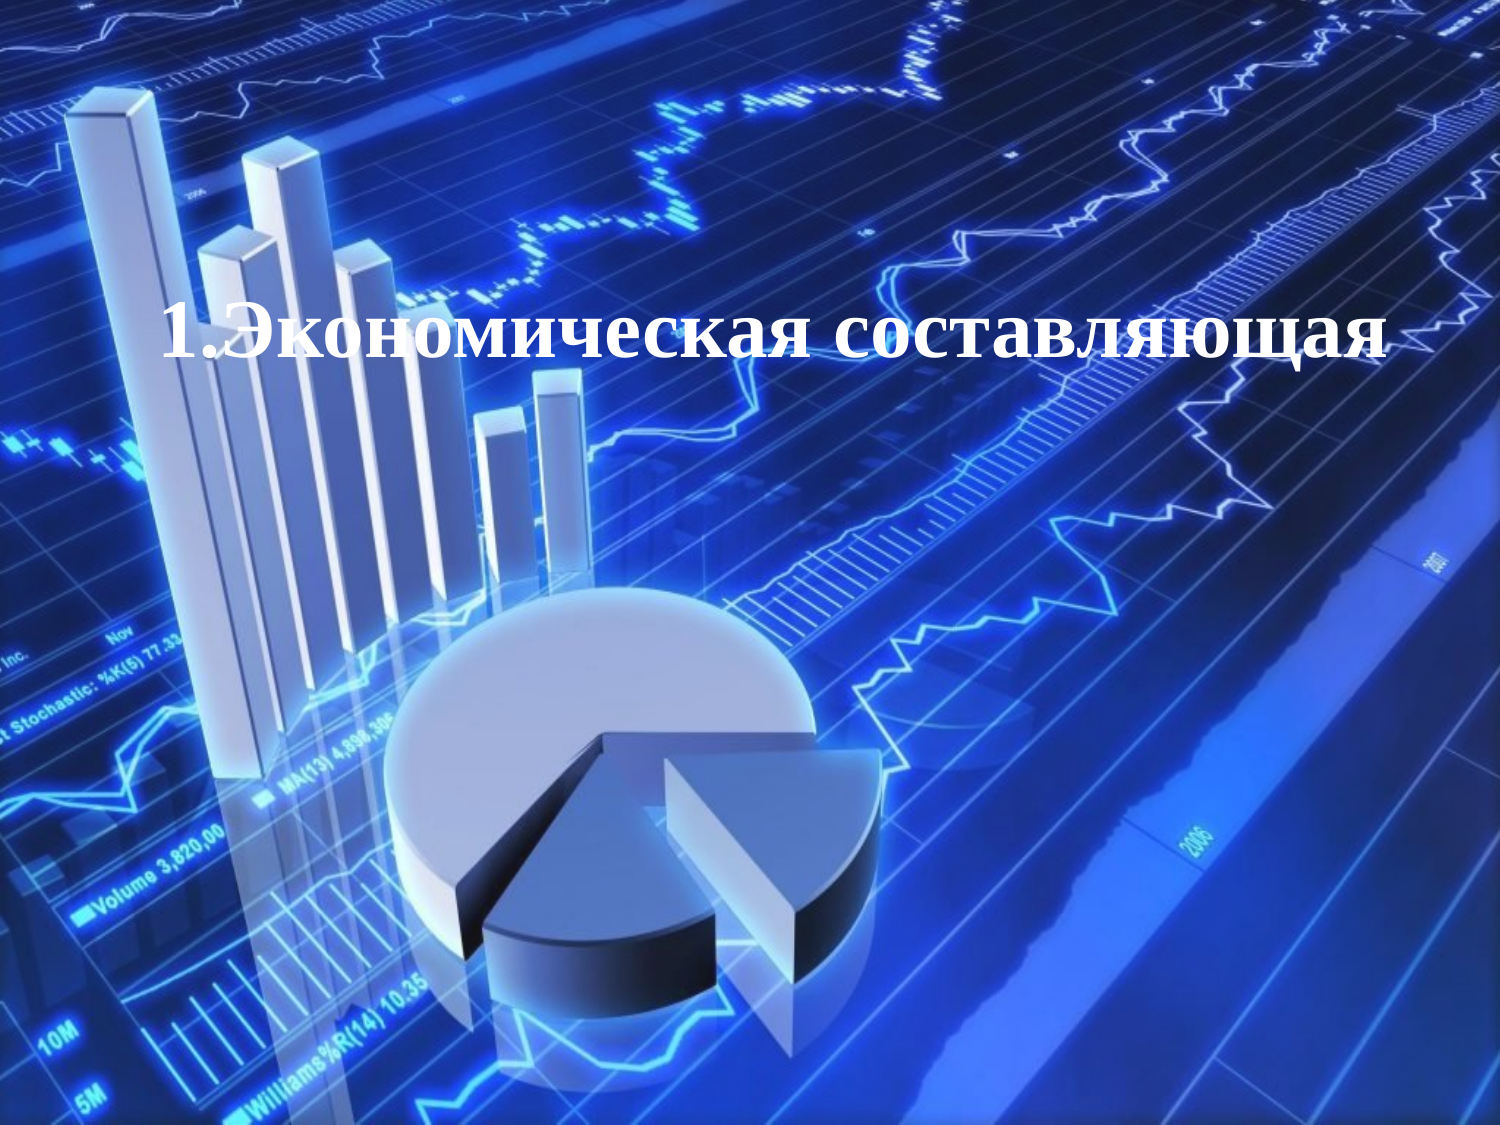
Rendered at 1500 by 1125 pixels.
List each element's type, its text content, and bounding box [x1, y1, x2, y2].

picture [0, 0, 1500, 1125]
text_box 1.Экономическая составляющая [123, 267, 1424, 382]
